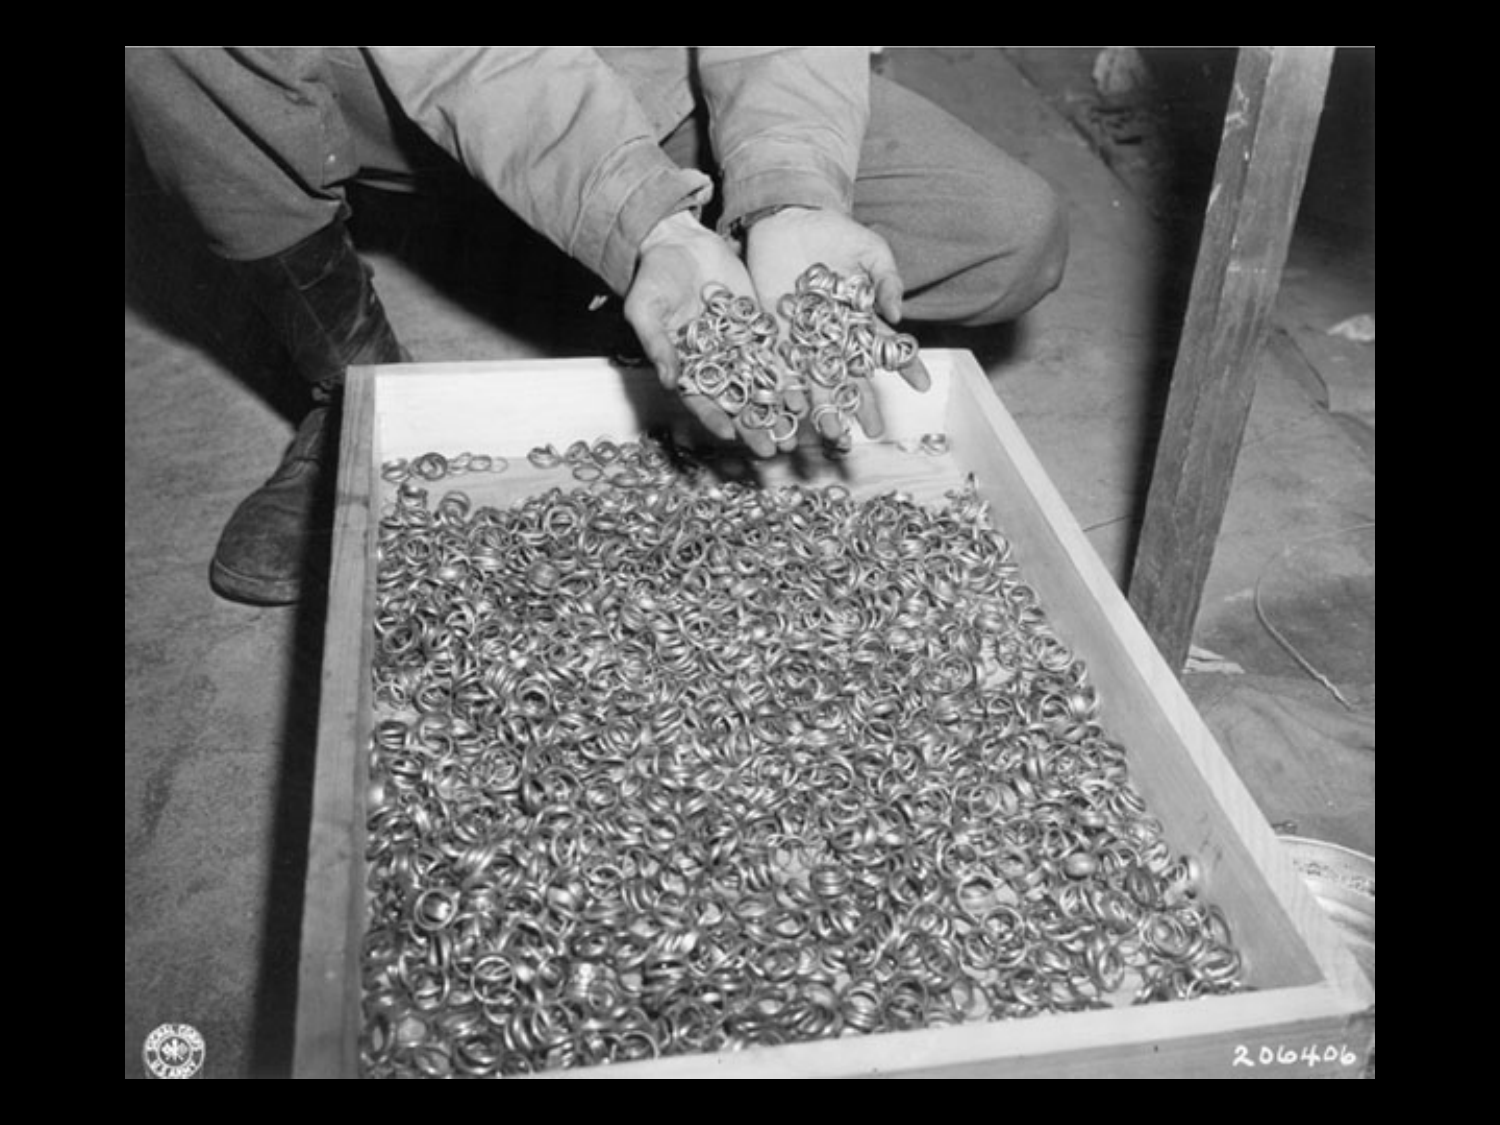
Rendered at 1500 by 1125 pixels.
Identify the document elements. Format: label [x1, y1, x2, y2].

picture [124, 46, 1376, 1079]
